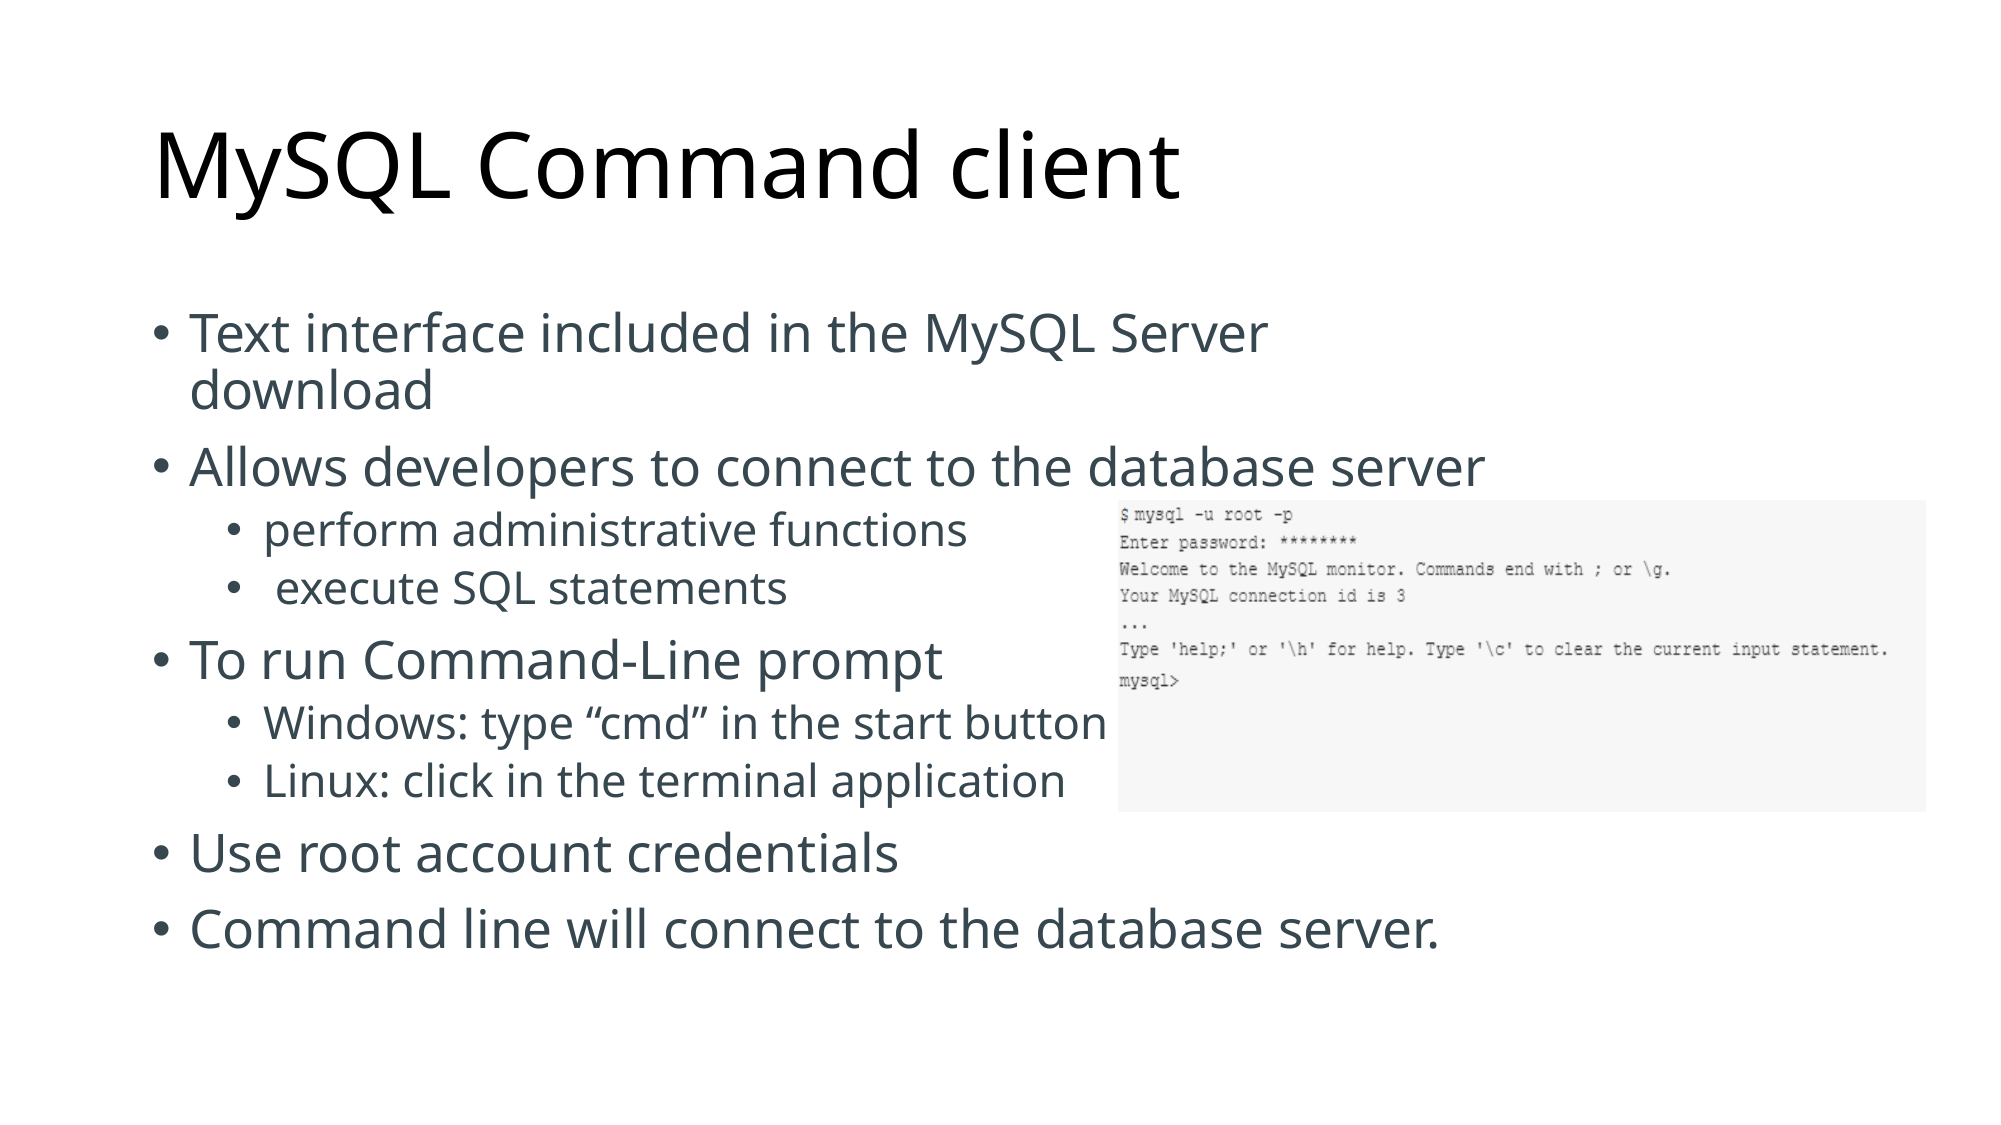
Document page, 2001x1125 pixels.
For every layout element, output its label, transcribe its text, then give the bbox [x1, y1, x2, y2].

picture [1118, 500, 1926, 812]
title MySQL Command client [137, 59, 1863, 278]
list Text interface included in the MySQL Server download Allows developers to connect to the database server perform administrative functions execute SQL statements To run Command-Line prompt Windows: type “cmd” in the start button Linux: click in the terminal application Use root account credentials Command line will connect to the database server. [137, 299, 1506, 1014]
